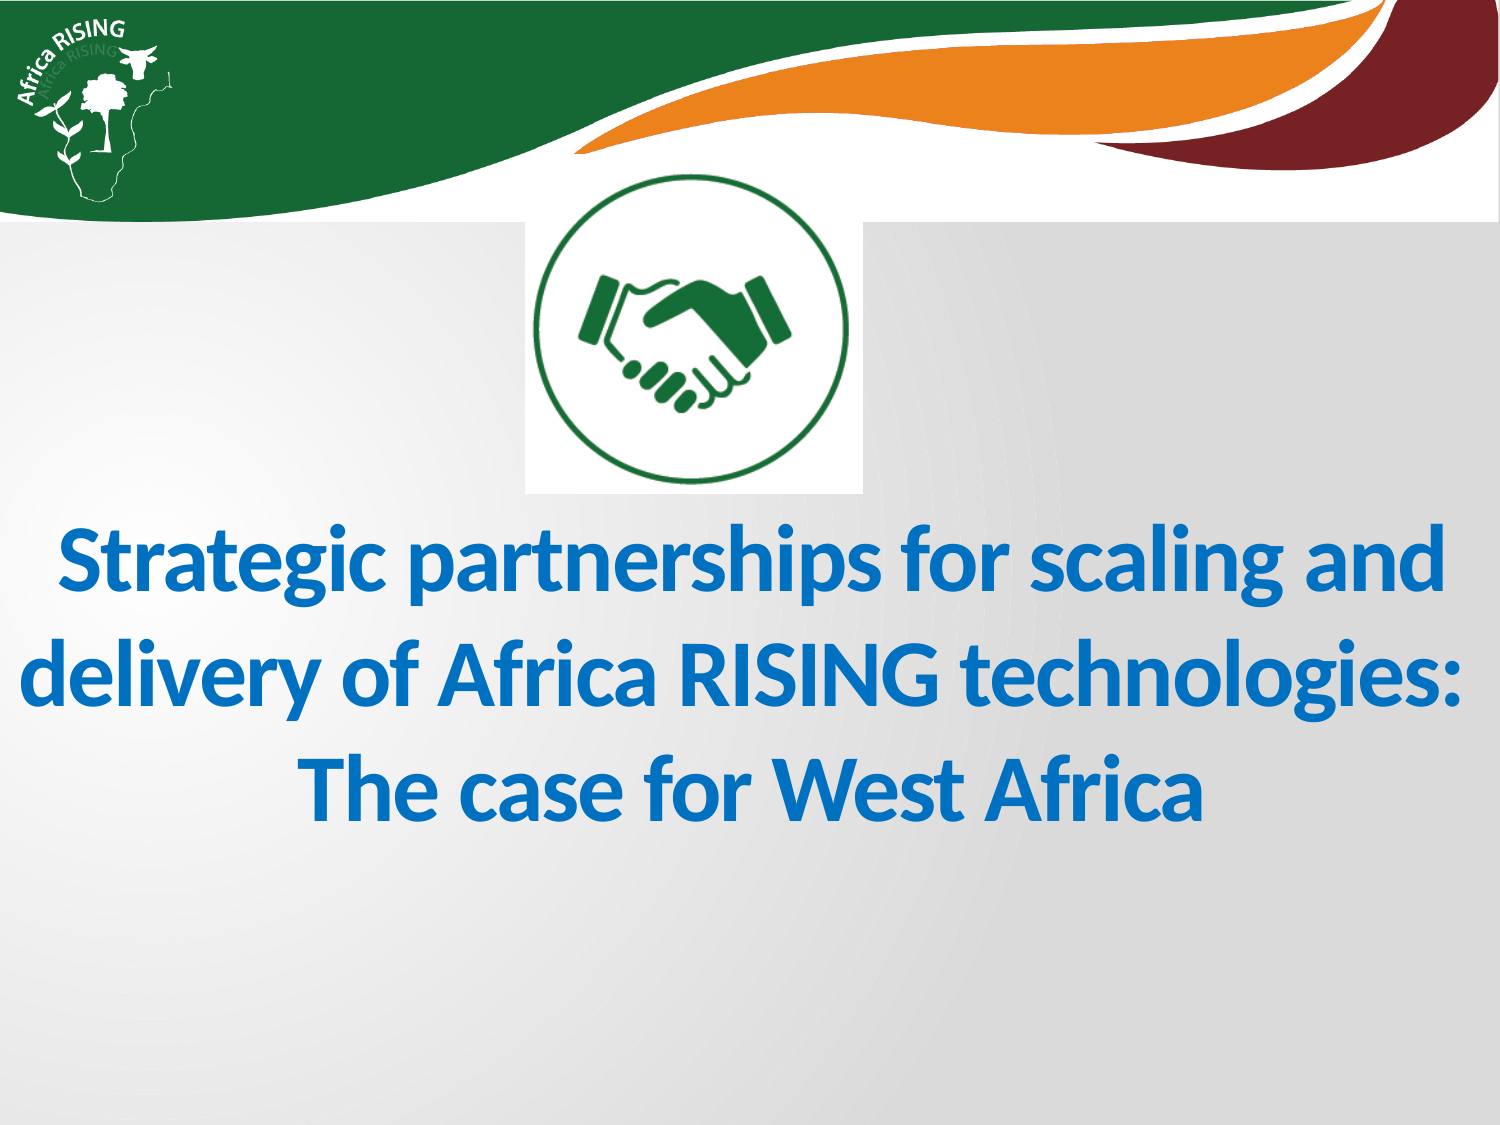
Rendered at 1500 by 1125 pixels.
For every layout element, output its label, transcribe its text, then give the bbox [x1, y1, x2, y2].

title Strategic partnerships for scaling and delivery of Africa RISING technologies: The case for West Africa [2, 493, 1500, 842]
picture [0, 0, 1499, 494]
